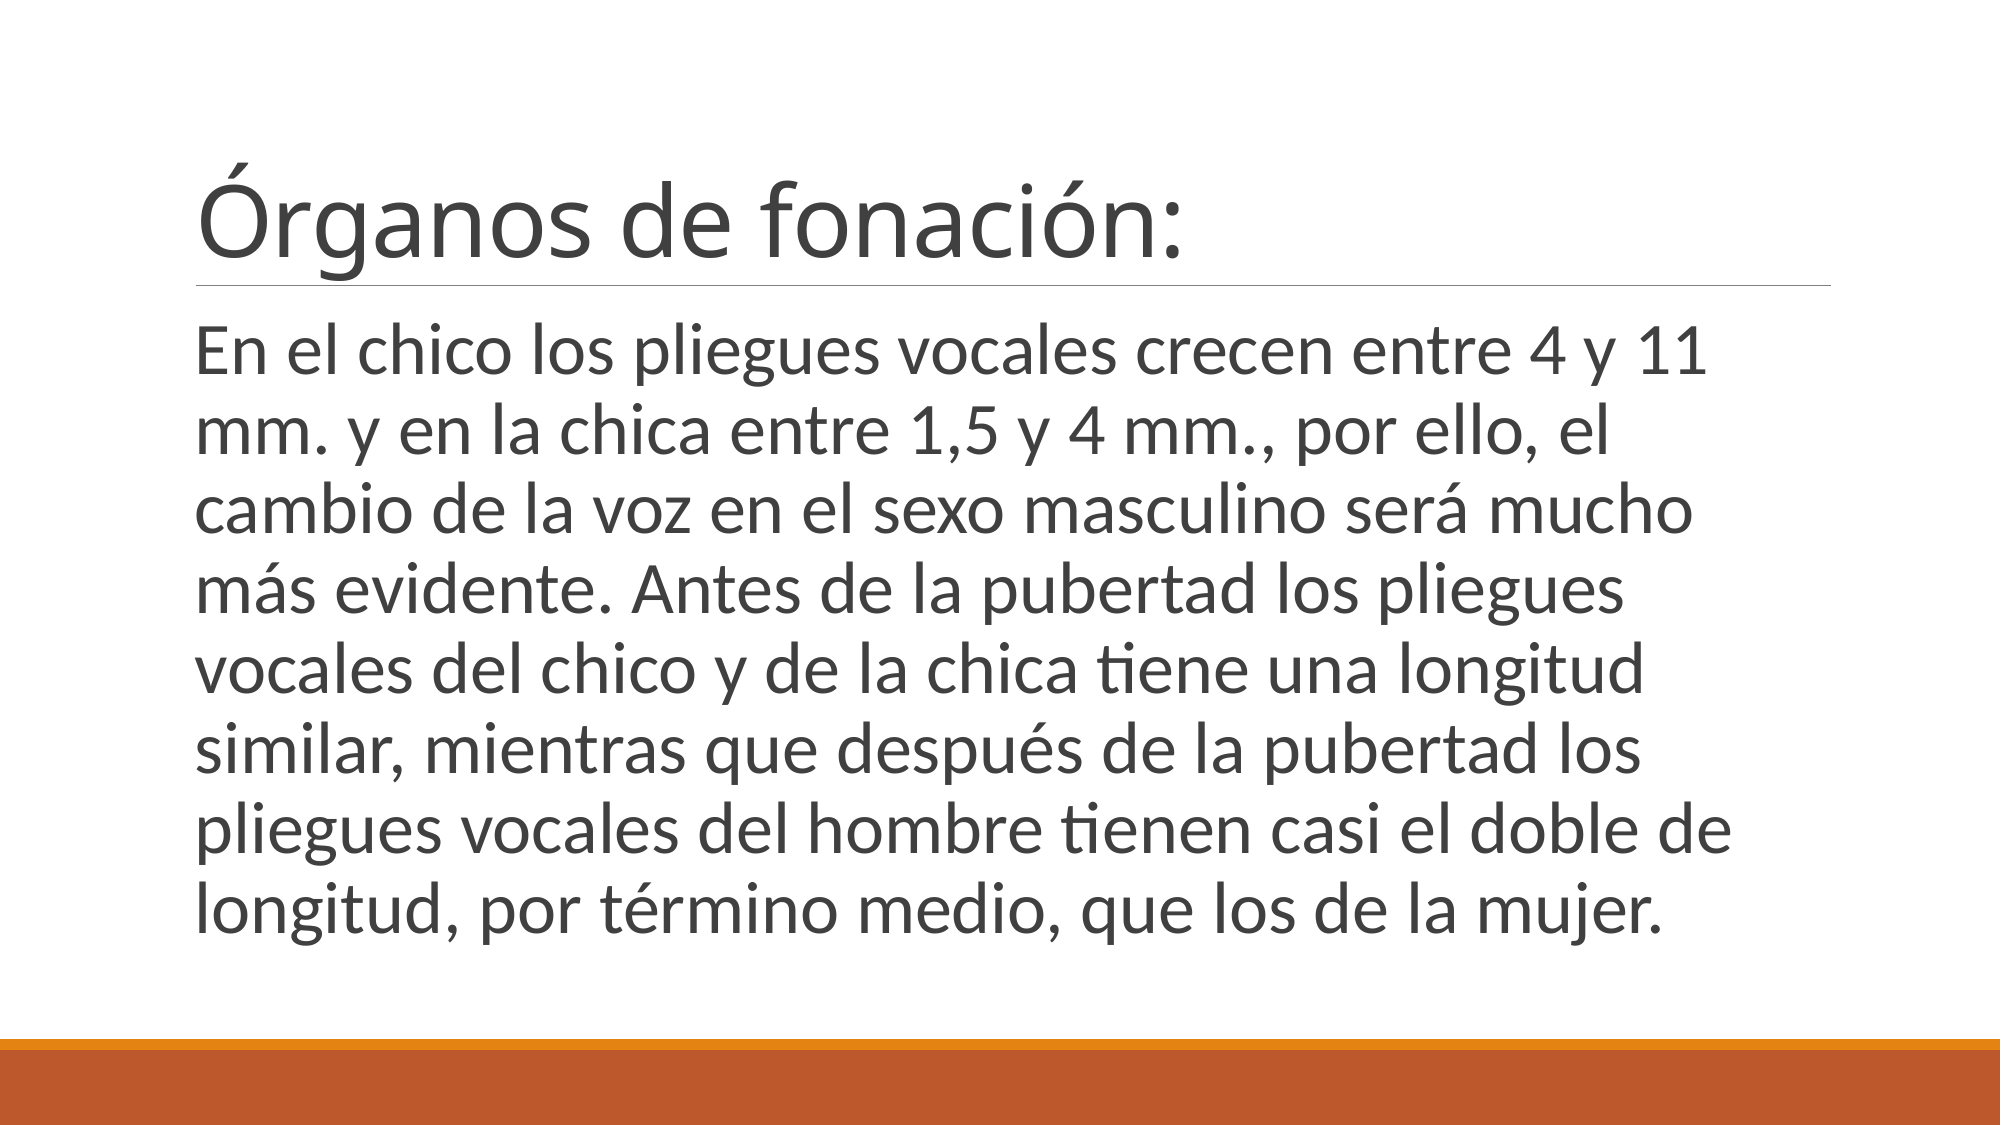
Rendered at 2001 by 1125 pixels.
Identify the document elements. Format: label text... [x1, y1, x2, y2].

list En el chico los pliegues vocales crecen entre 4 y 11 mm. y en la chica entre 1,5 y 4 mm., por ello, el cambio de la voz en el sexo masculino será mucho más evidente. Antes de la pubertad los pliegues vocales del chico y de la chica tiene una longitud similar, mientras que después de la pubertad los pliegues vocales del hombre tienen casi el doble de longitud, por término medio, que los de la mujer. [180, 302, 1830, 963]
title Órganos de fonación: [180, 47, 1830, 285]
